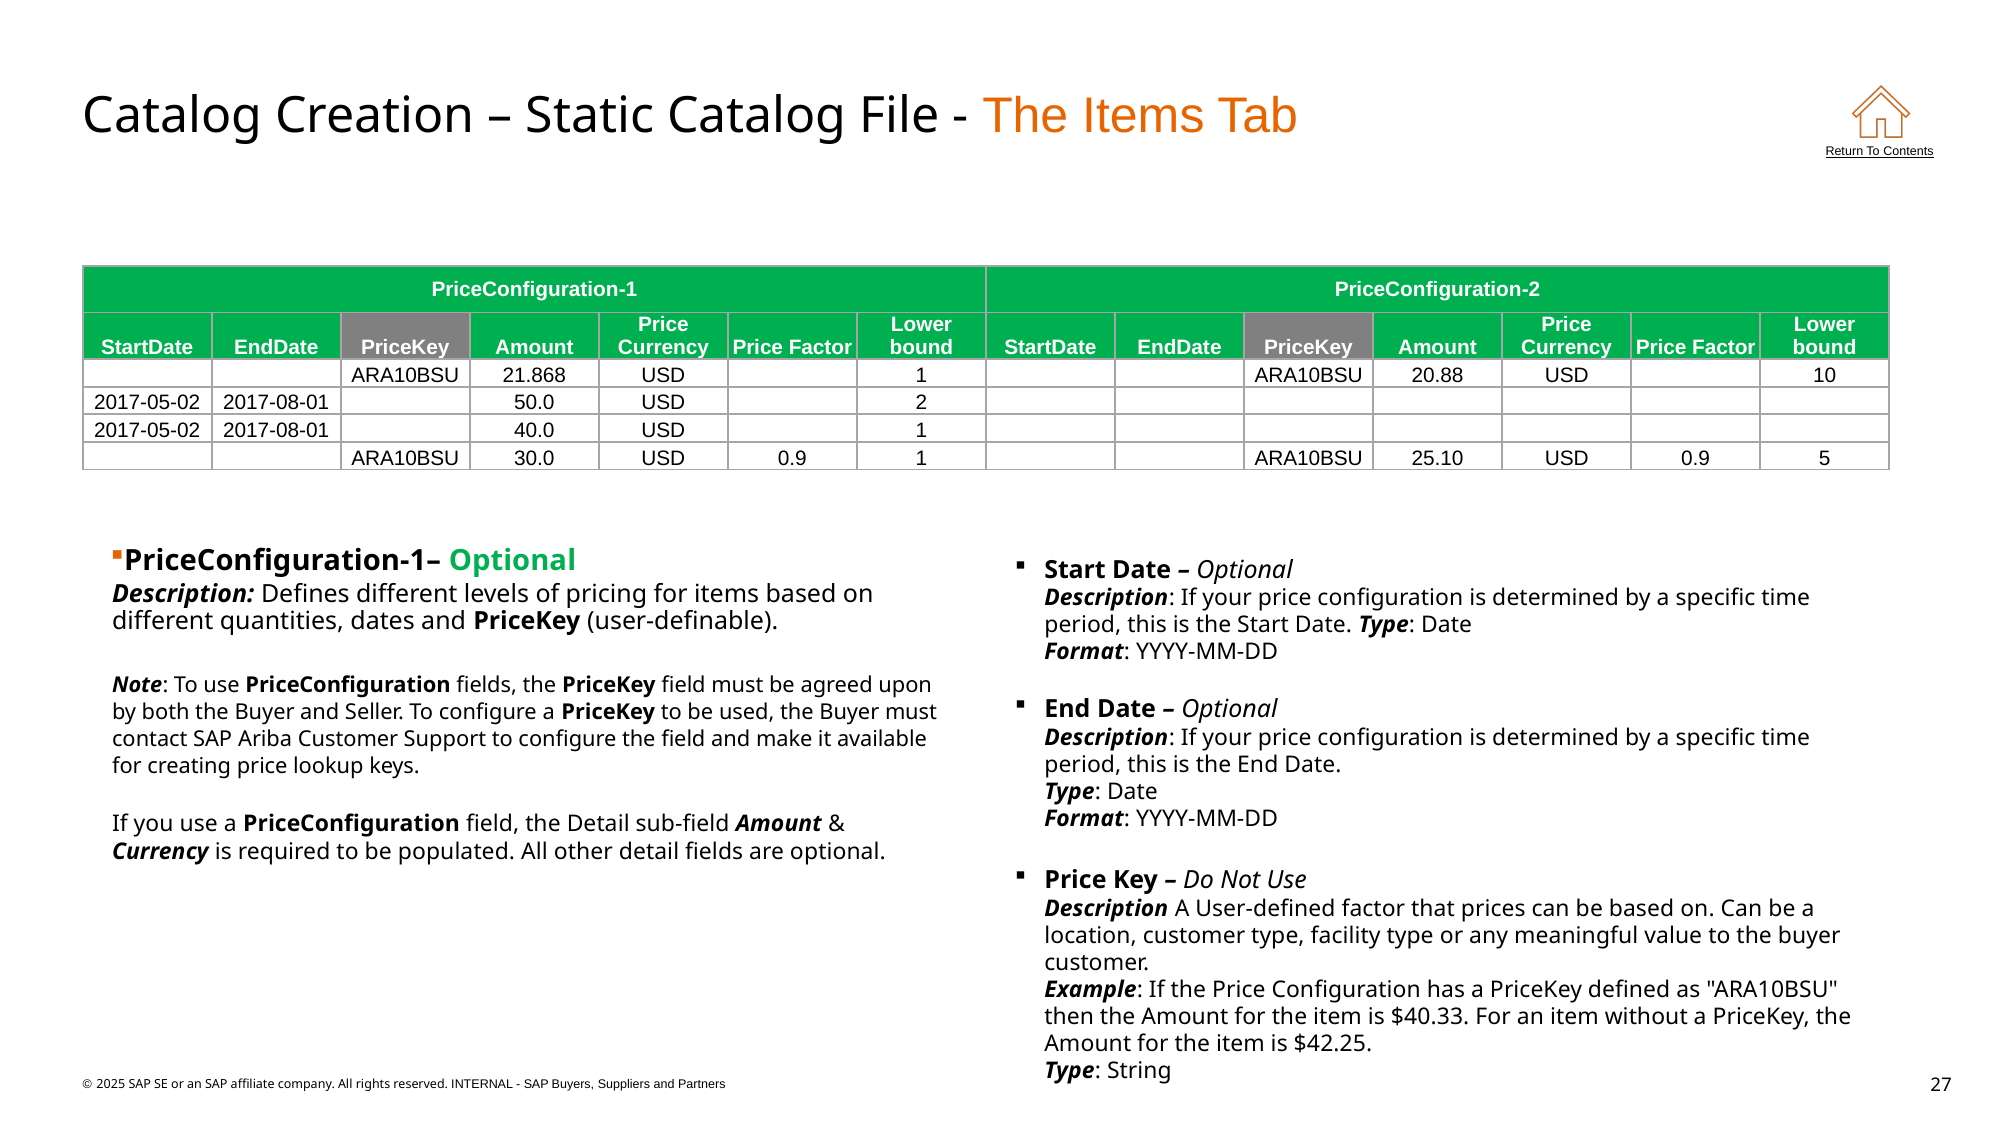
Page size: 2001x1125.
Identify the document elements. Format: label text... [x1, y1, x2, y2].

table_cell Amount [1374, 313, 1501, 358]
table_cell [729, 388, 856, 413]
table_cell [1116, 415, 1243, 441]
table_cell [1245, 415, 1372, 441]
table_cell [1761, 388, 1888, 413]
table_cell 40.0 [471, 415, 598, 441]
table_cell [1503, 415, 1630, 441]
table_cell [342, 388, 469, 413]
table_cell USD [600, 360, 727, 386]
table_cell [987, 443, 1114, 469]
table_cell 1 [858, 415, 985, 441]
table_cell ARA10BSU [1245, 443, 1372, 469]
table_cell ARA10BSU [342, 360, 469, 386]
table_cell [84, 360, 211, 386]
table_cell PriceKey [1245, 313, 1372, 358]
table_cell [1116, 443, 1243, 469]
table_cell [84, 443, 211, 469]
table_cell Amount [471, 313, 598, 358]
table_cell 25.10 [1374, 443, 1501, 469]
table_cell StartDate [987, 313, 1114, 358]
table_header PriceConfiguration-1 [84, 267, 985, 312]
table_cell 10 [1761, 360, 1888, 386]
table_cell [1374, 415, 1501, 441]
table_cell [729, 415, 856, 441]
table_cell StartDate [84, 313, 211, 358]
table_cell [213, 360, 340, 386]
table_cell [342, 415, 469, 441]
text_box Start Date – Optional Description: If your price configuration is determined by a specific time period, this is the Start Date. Type: Date Format: YYYY-MM-DD End Date – Optional Description: If your price configuration is determined by a specific time period, this is the End Date. Type: Date Format: YYYY-MM-DD Price Key – Do Not Use Description A User-defined factor that prices can be based on. Can be a location, customer type, facility type or any meaningful value to the buyer customer. Example: If the Price Configuration has a PriceKey defined as "ARA10BSU" then the Amount for the item is $40.33. For an item without a PriceKey, the Amount for the item is $42.25. Type: String [1000, 548, 1890, 1091]
table_cell Lower bound [858, 313, 985, 358]
table_cell 2017-08-01 [213, 388, 340, 413]
table_cell [1116, 360, 1243, 386]
table_cell [987, 388, 1114, 413]
table_cell 2017-05-02 [84, 388, 211, 413]
table_cell EndDate [1116, 313, 1243, 358]
table_cell [1632, 415, 1759, 441]
table_cell [213, 443, 340, 469]
table_cell 50.0 [471, 388, 598, 413]
table_cell 2017-08-01 [213, 415, 340, 441]
table_cell 1 [858, 443, 985, 469]
table_cell [1632, 388, 1759, 413]
table_cell 1 [858, 360, 985, 386]
table_header PriceConfiguration-2 [987, 267, 1888, 312]
table_cell [1245, 388, 1372, 413]
table_cell [1116, 388, 1243, 413]
table_cell [1761, 415, 1888, 441]
table_cell [987, 415, 1114, 441]
table_cell 2 [858, 388, 985, 413]
table_cell ARA10BSU [1245, 360, 1372, 386]
table_cell 20.88 [1374, 360, 1501, 386]
table_cell 2017-05-02 [84, 415, 211, 441]
table_cell Price Factor [1632, 313, 1759, 358]
table_cell Lower bound [1761, 313, 1888, 358]
table_cell [1374, 388, 1501, 413]
table_cell USD [600, 443, 727, 469]
table_cell [1503, 388, 1630, 413]
table_cell Price Currency [1503, 313, 1630, 358]
title Catalog Creation – Static Catalog File - The Items Tab [82, 82, 1810, 144]
table_cell EndDate [213, 313, 340, 358]
table_cell 30.0 [471, 443, 598, 469]
table_cell 0.9 [729, 443, 856, 469]
table_cell USD [1503, 443, 1630, 469]
table_cell [729, 360, 856, 386]
table_cell USD [1503, 360, 1630, 386]
table_cell ARA10BSU [342, 443, 469, 469]
table_cell 5 [1761, 443, 1888, 469]
table_cell [1632, 360, 1759, 386]
table_cell USD [600, 388, 727, 413]
table_cell [987, 360, 1114, 386]
table_cell 21.868 [471, 360, 598, 386]
text_box PriceConfiguration-1– Optional Description: Defines different levels of pricing for items based on different quantities, dates and PriceKey (user-definable). Note: To use PriceConfiguration fields, the PriceKey field must be agreed upon by both the Buyer and Seller. To configure a PriceKey to be used, the Buyer must contact SAP Ariba Customer Support to configure the field and make it available for creating price lookup keys. If you use a PriceConfiguration field, the Detail sub-field Amount & Currency is required to be populated. All other detail fields are optional. [82, 548, 941, 895]
table_cell Price Currency [600, 313, 727, 358]
table_cell USD [600, 415, 727, 441]
picture [1847, 76, 1915, 145]
table_cell 0.9 [1632, 443, 1759, 469]
table_cell Price Factor [729, 313, 856, 358]
table_cell PriceKey [342, 313, 469, 358]
